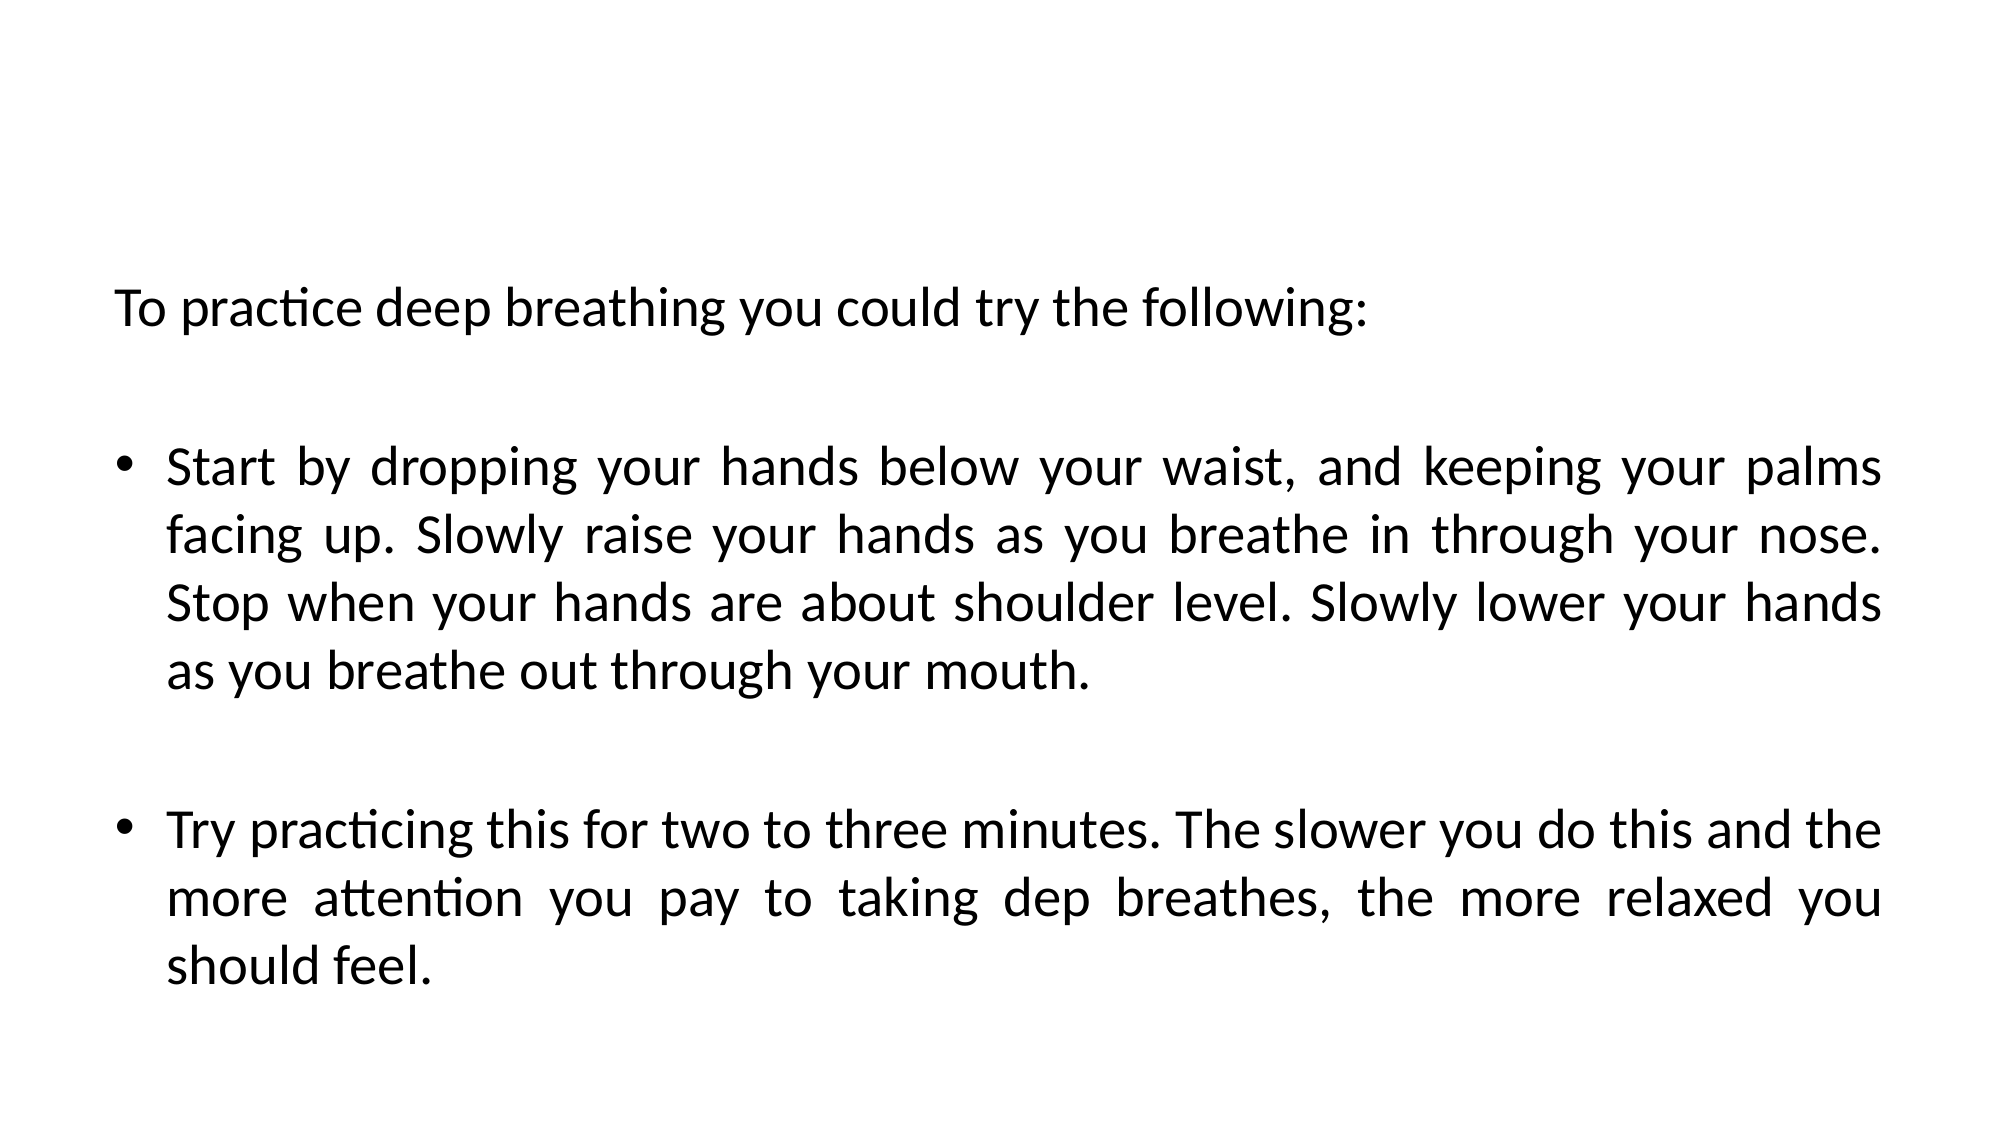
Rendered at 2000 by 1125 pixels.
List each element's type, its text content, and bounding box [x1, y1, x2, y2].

list To practice deep breathing you could try the following: Start by dropping your hands below your waist, and keeping your palms facing up. Slowly raise your hands as you breathe in through your nose. Stop when your hands are about shoulder level. Slowly lower your hands as you breathe out through your mouth. Try practicing this for two to three minutes. The slower you do this and the more attention you pay to taking dep breathes, the more relaxed you should feel. [99, 262, 1900, 1005]
